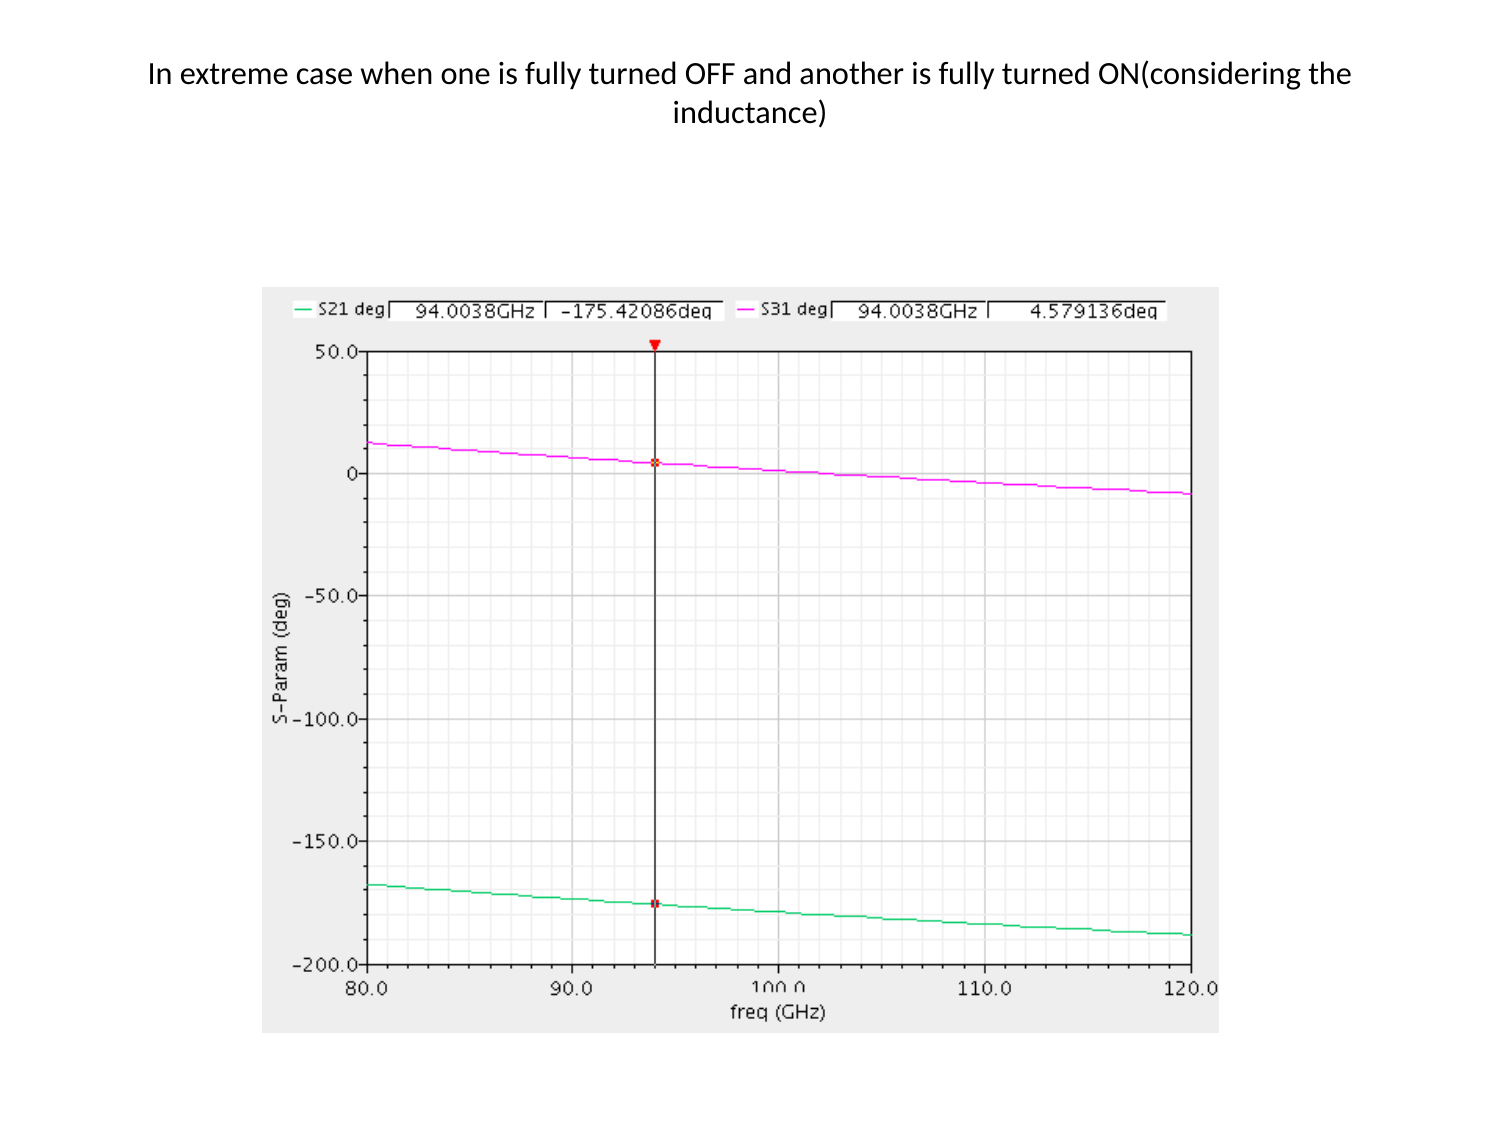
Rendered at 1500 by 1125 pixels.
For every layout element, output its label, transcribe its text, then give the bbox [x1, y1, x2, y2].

title In extreme case when one is fully turned OFF and another is fully turned ON(considering the inductance) [75, 45, 1425, 138]
picture [262, 287, 1219, 1034]
